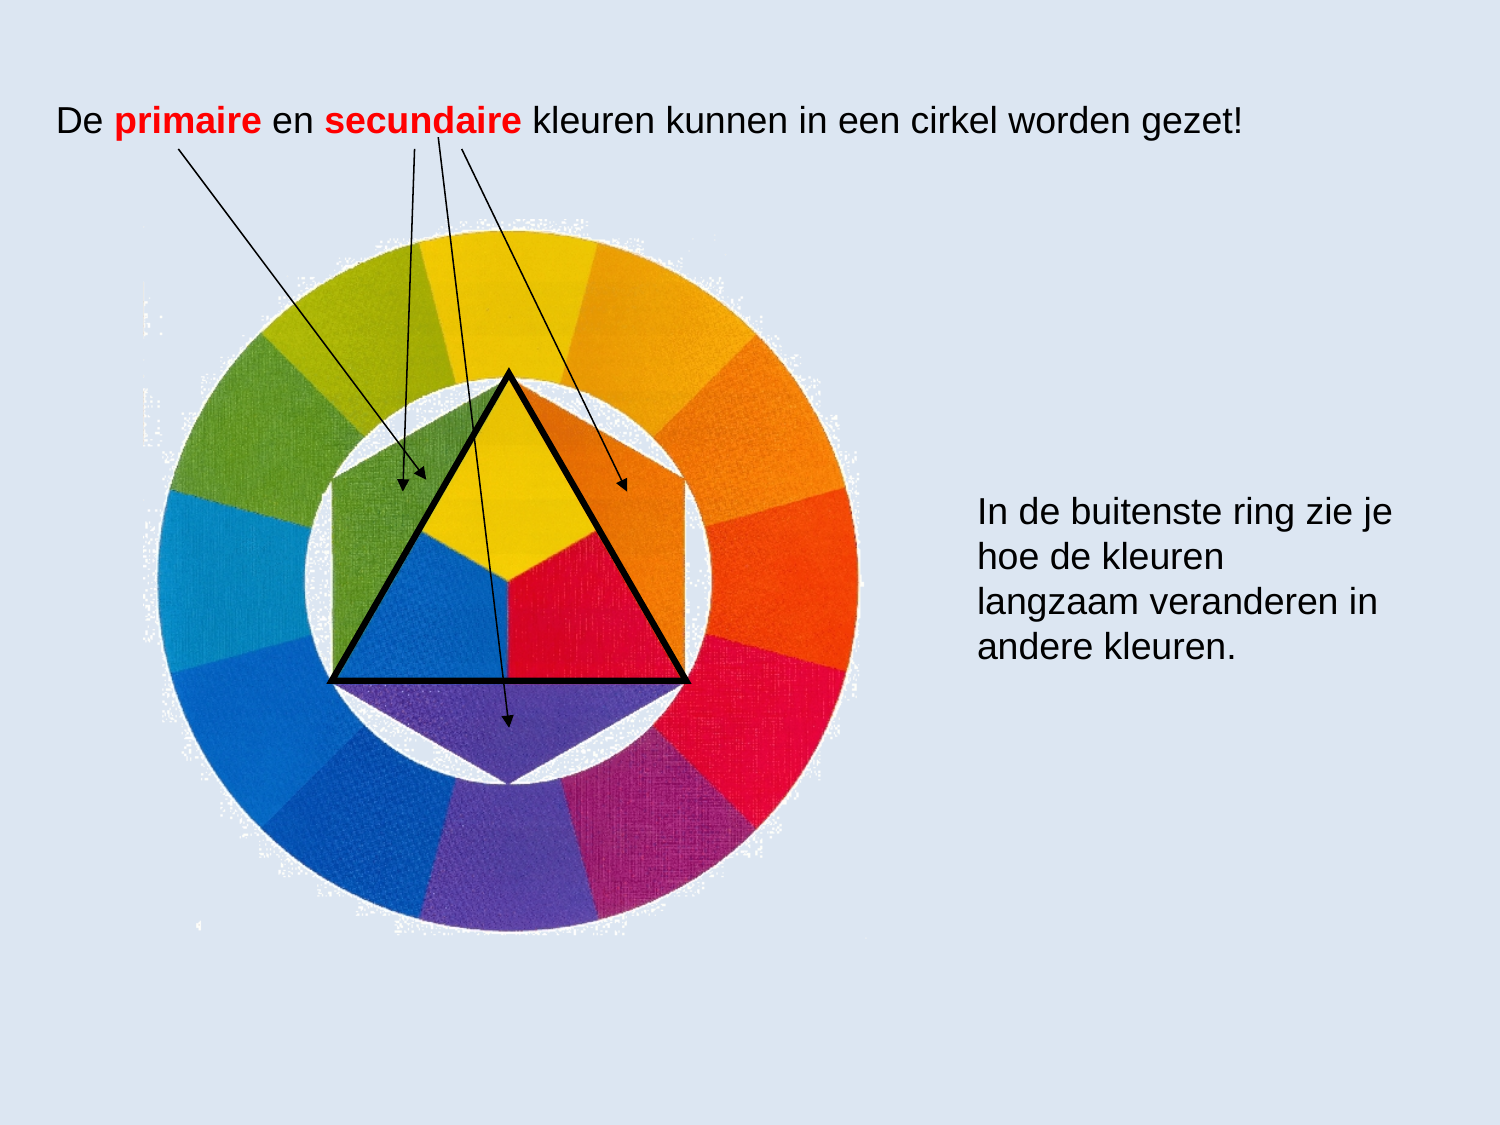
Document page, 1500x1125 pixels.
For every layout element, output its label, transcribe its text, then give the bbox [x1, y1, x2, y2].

picture [142, 219, 869, 946]
text_box In de buitenste ring zie je hoe de kleuren langzaam veranderen in andere kleuren. [962, 479, 1412, 675]
text_box De primaire en secundaire kleuren kunnen in een cirkel worden gezet! [41, 88, 1365, 149]
